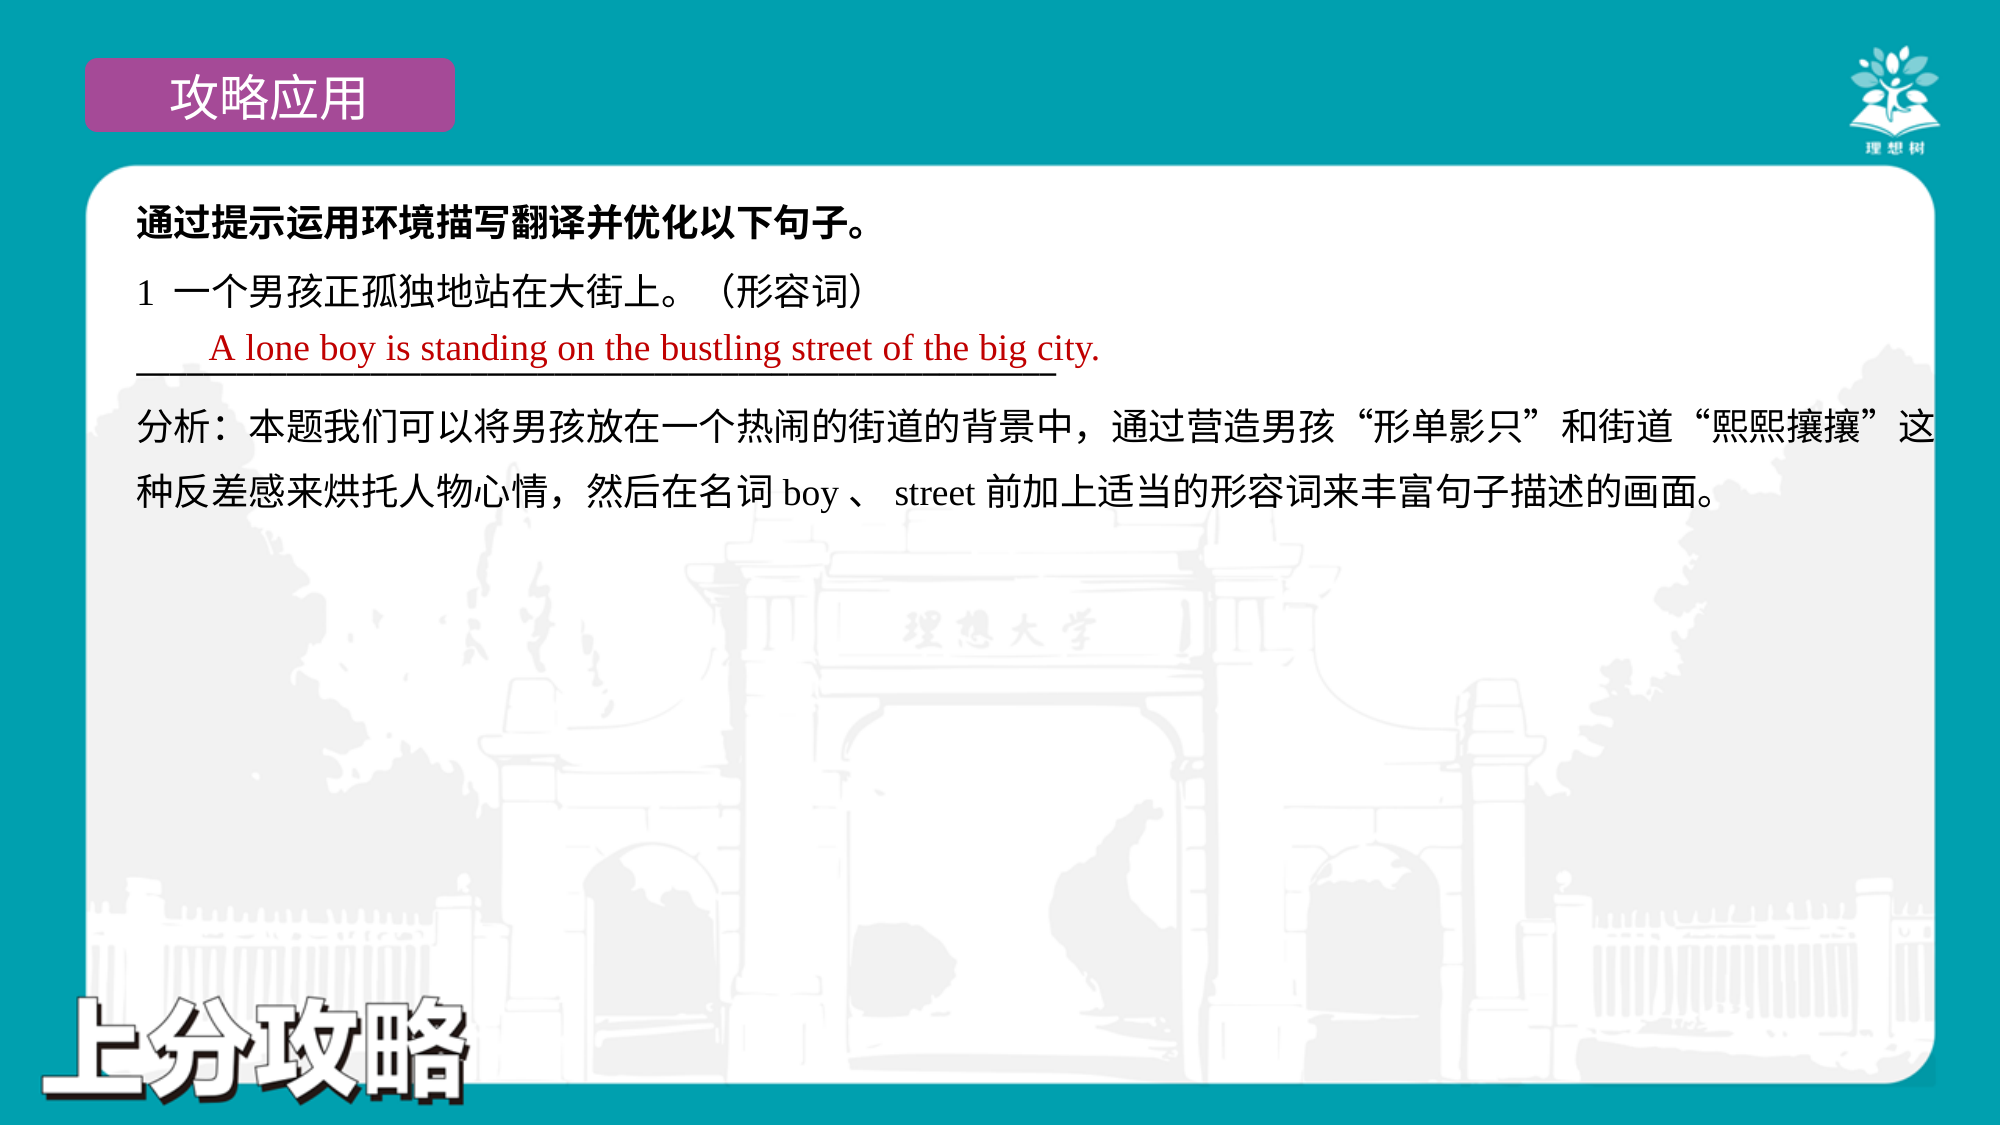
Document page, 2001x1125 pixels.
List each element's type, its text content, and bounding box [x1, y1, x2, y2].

text_box 1 一个男孩正孤独地站在大街上。（形容词） _______________________________________________________ [136, 244, 1865, 371]
text_box 分析：本题我们可以将男孩放在一个热闹的街道的背景中，通过营造男孩“形单影只”和街道“熙熙攘攘”这 种反差感来烘托人物心情，然后在名词boy、street前加上适当的形容词来丰富句子描述的画面。 [136, 379, 1865, 506]
text_box 通过提示运用环境描写翻译并优化以下句子。 [136, 177, 1865, 237]
text_box A lone boy is standing on the bustling street of the big city. [141, 302, 1168, 361]
picture [0, 0, 2000, 1125]
